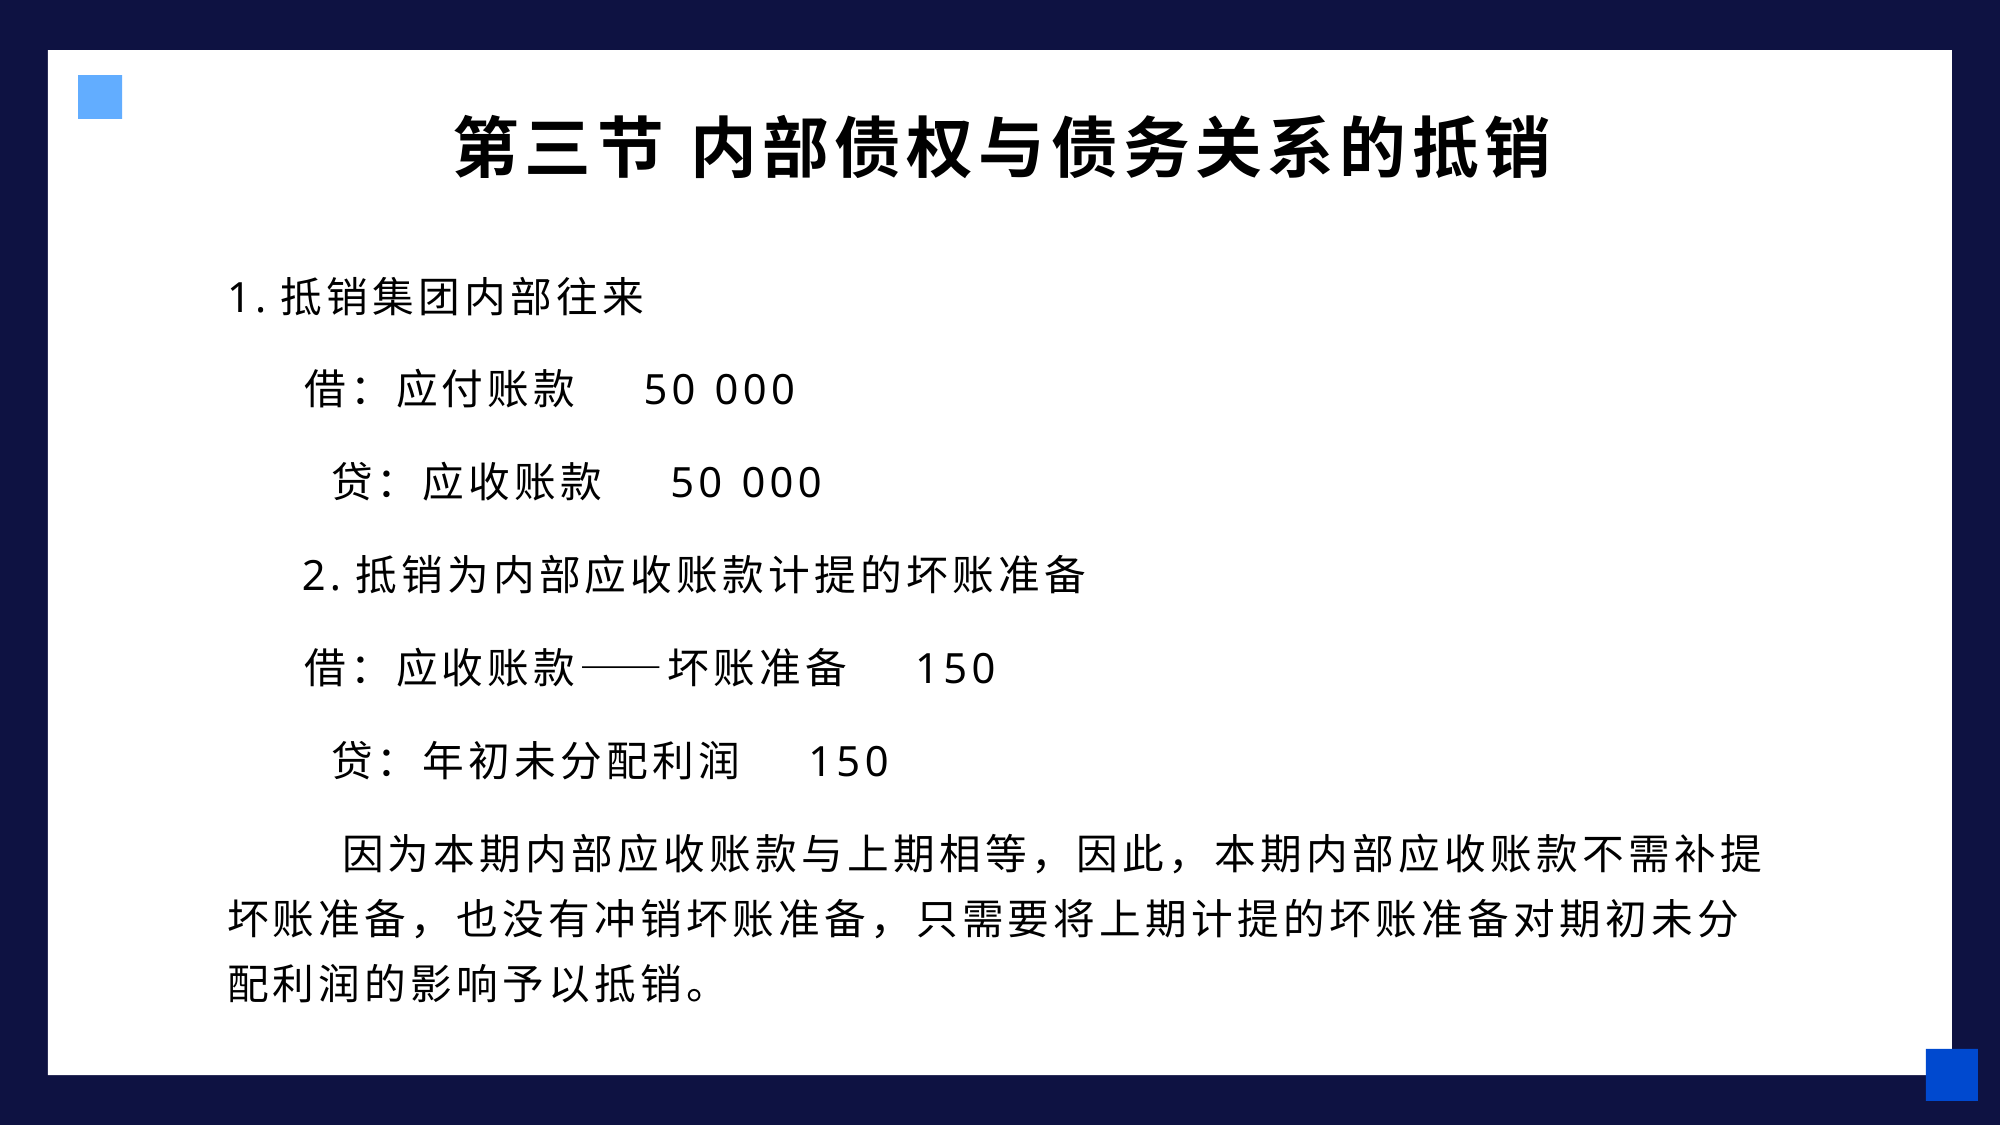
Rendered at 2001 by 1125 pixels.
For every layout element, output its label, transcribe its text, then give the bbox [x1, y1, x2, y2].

text_box 第三节 内部债权与债务关系的抵销 [376, 75, 1625, 200]
list 1.抵销集团内部往来 借：应付账款 50 000 贷：应收账款 50 000 2.抵销为内部应收账款计提的坏账准备 借：应收账款——坏账准备 150 贷：年初未分配利润 150 因为本期内部应收账款与上期相等，因此，本期内部应收账款不需补提坏账准备，也没有冲销坏账准备，只需要将上期计提的坏账准备对期初未分配利润的影响予以抵销。 [210, 255, 1790, 821]
